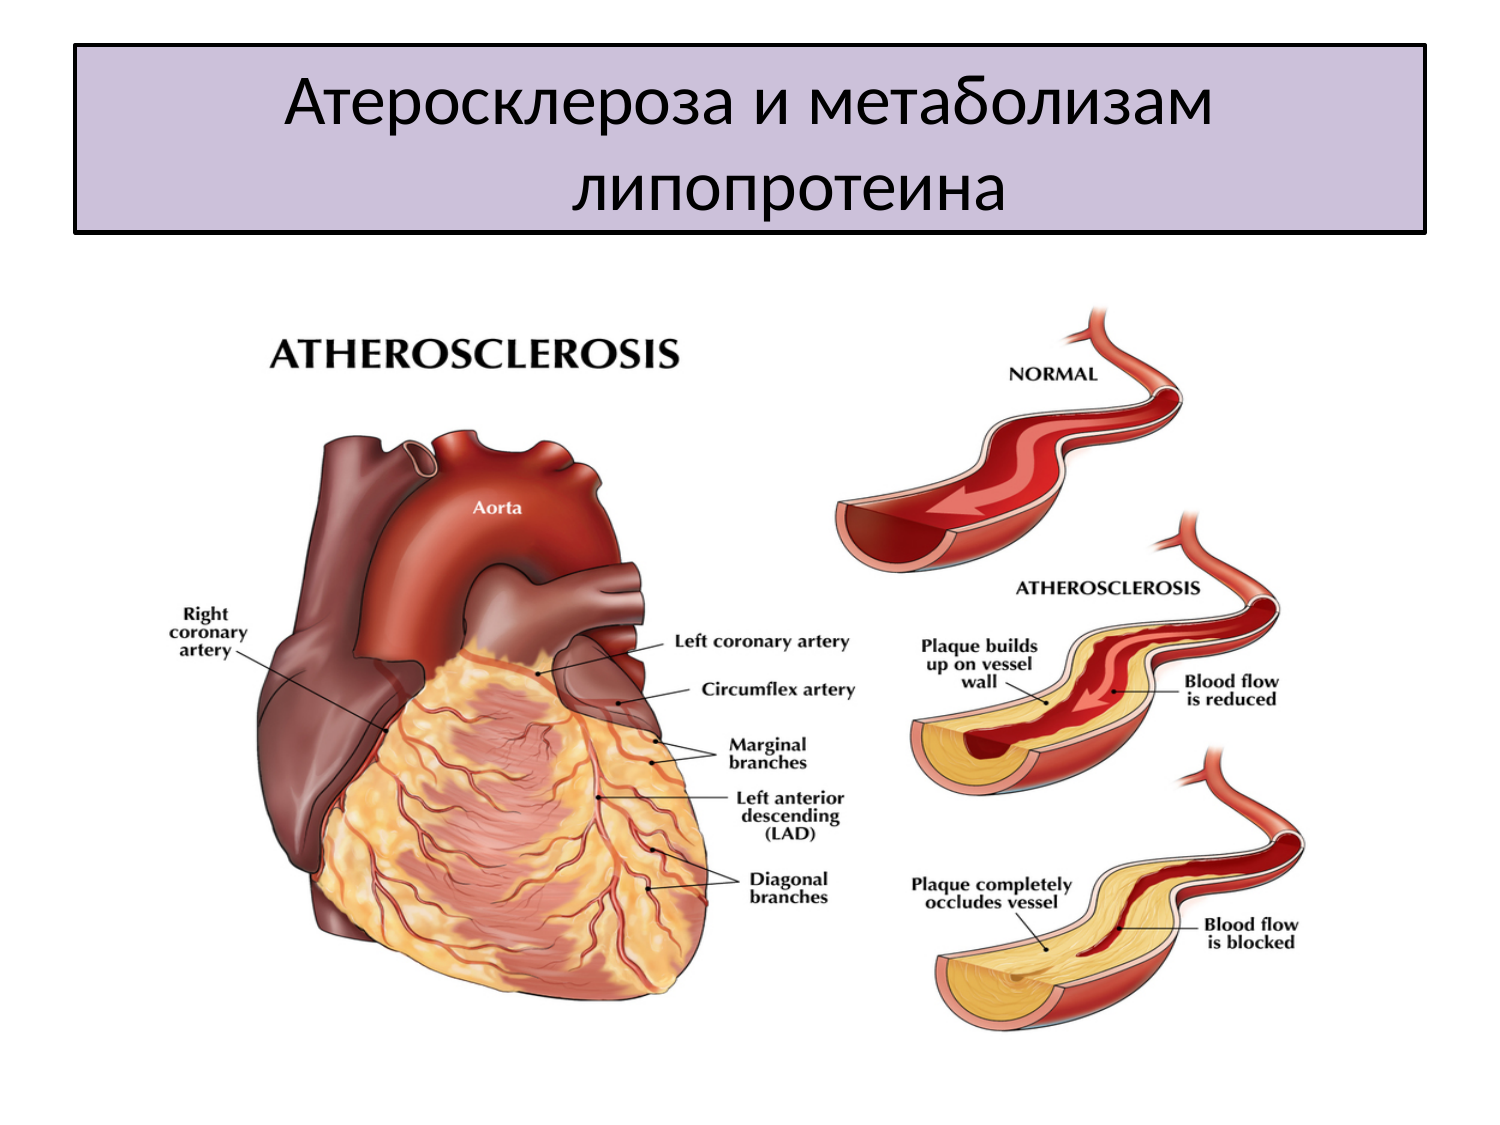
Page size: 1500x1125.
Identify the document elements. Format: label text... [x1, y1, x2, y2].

title Атеросклероза и метаболизам липопротеина [73, 43, 1427, 235]
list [137, 262, 1338, 1088]
